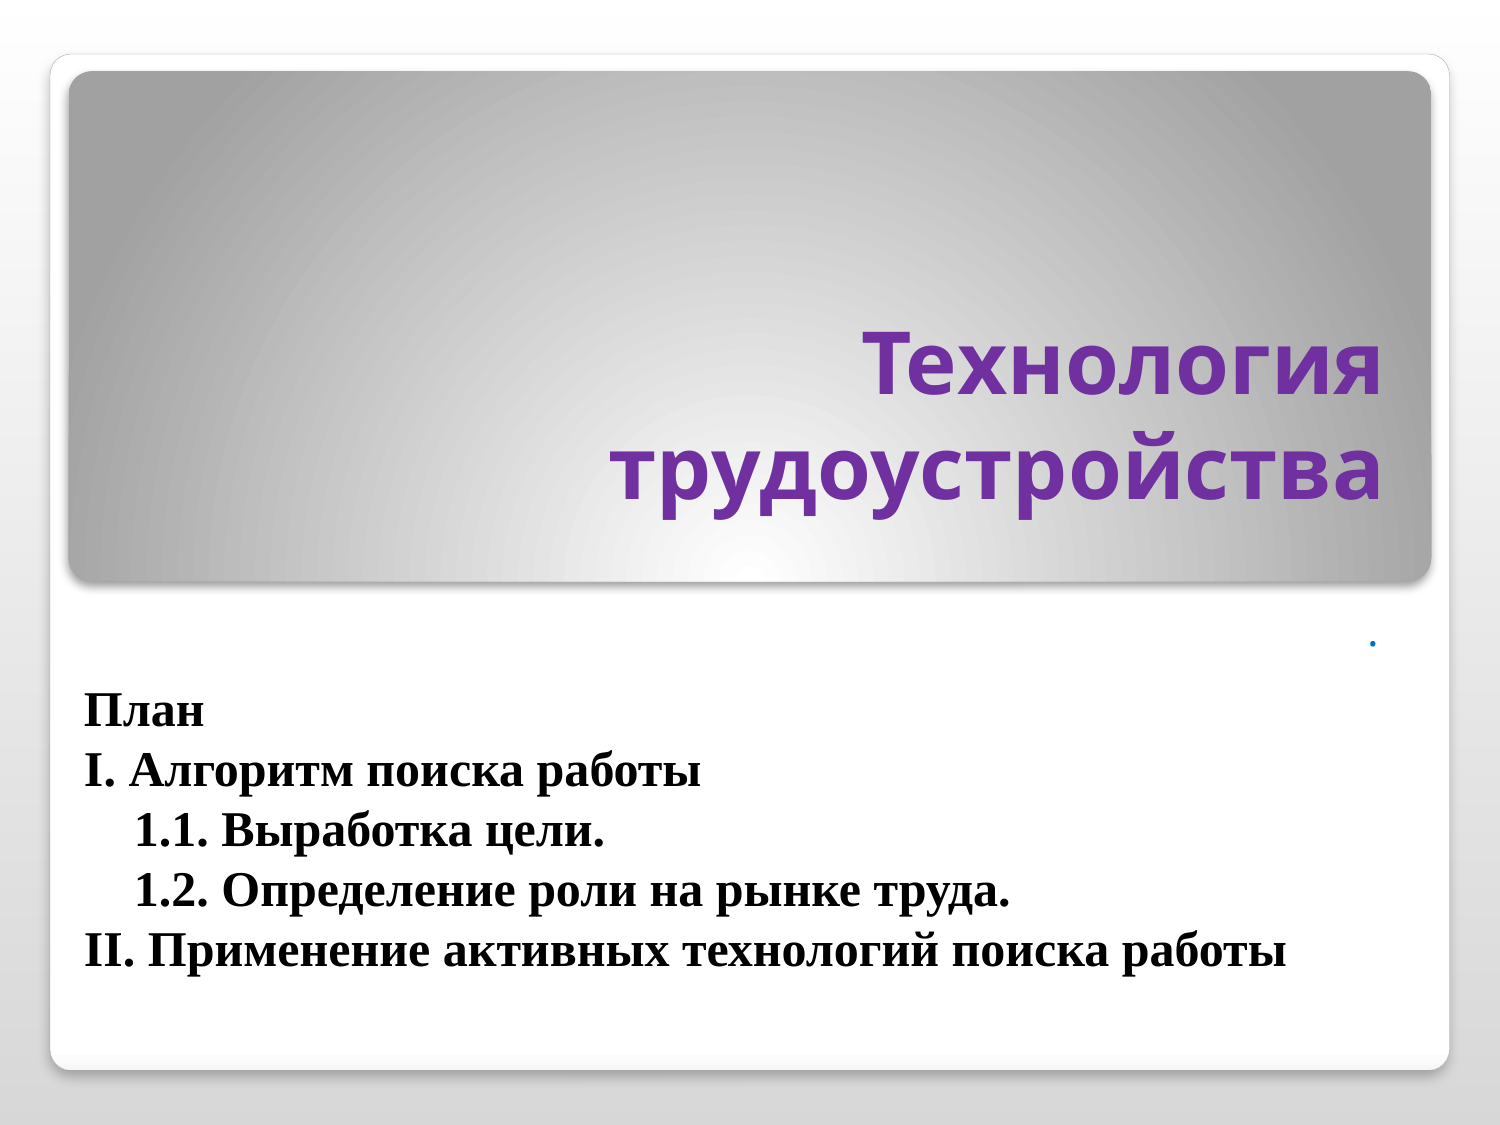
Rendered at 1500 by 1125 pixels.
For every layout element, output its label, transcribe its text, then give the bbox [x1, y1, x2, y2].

text_box План I. Алгоритм поиска работы 1.1. Выработка цели. 1.2. Определение роли на рынке труда. II. Применение активных технологий поиска работы [69, 668, 1428, 984]
title Технология трудоустройства [118, 298, 1394, 599]
subtitle . [118, 604, 1394, 668]
